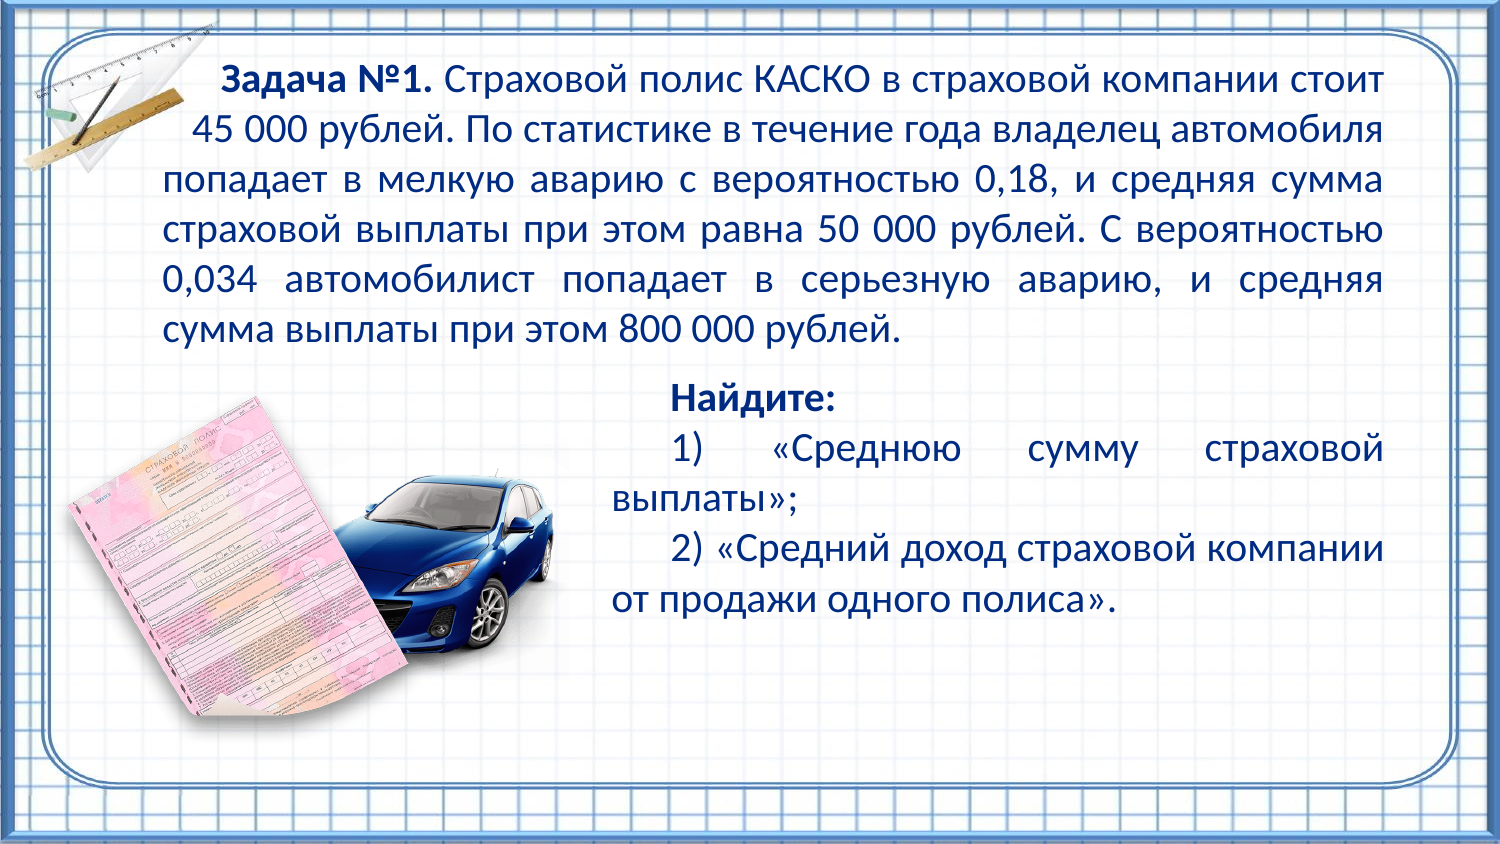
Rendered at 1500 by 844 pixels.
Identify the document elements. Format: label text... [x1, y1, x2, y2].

picture [0, 0, 1500, 844]
text_box Найдите: 1) «Среднюю сумму страховой выплаты»; 2) «Средний доход страховой компании от продажи одного полиса». [596, 362, 1400, 628]
text_box Задача №1. Страховой полис КАСКО в страховой компании стоит 45 000 рублей. По статистике в течение года владелец автомобиля попадает в мелкую аварию с вероятностью 0,18, и средняя сумма страховой выплаты при этом равна 50 000 рублей. С вероятностью 0,034 автомобилист попадает в серьезную аварию, и средняя сумма выплаты при этом 800 000 рублей. [147, 43, 1400, 359]
